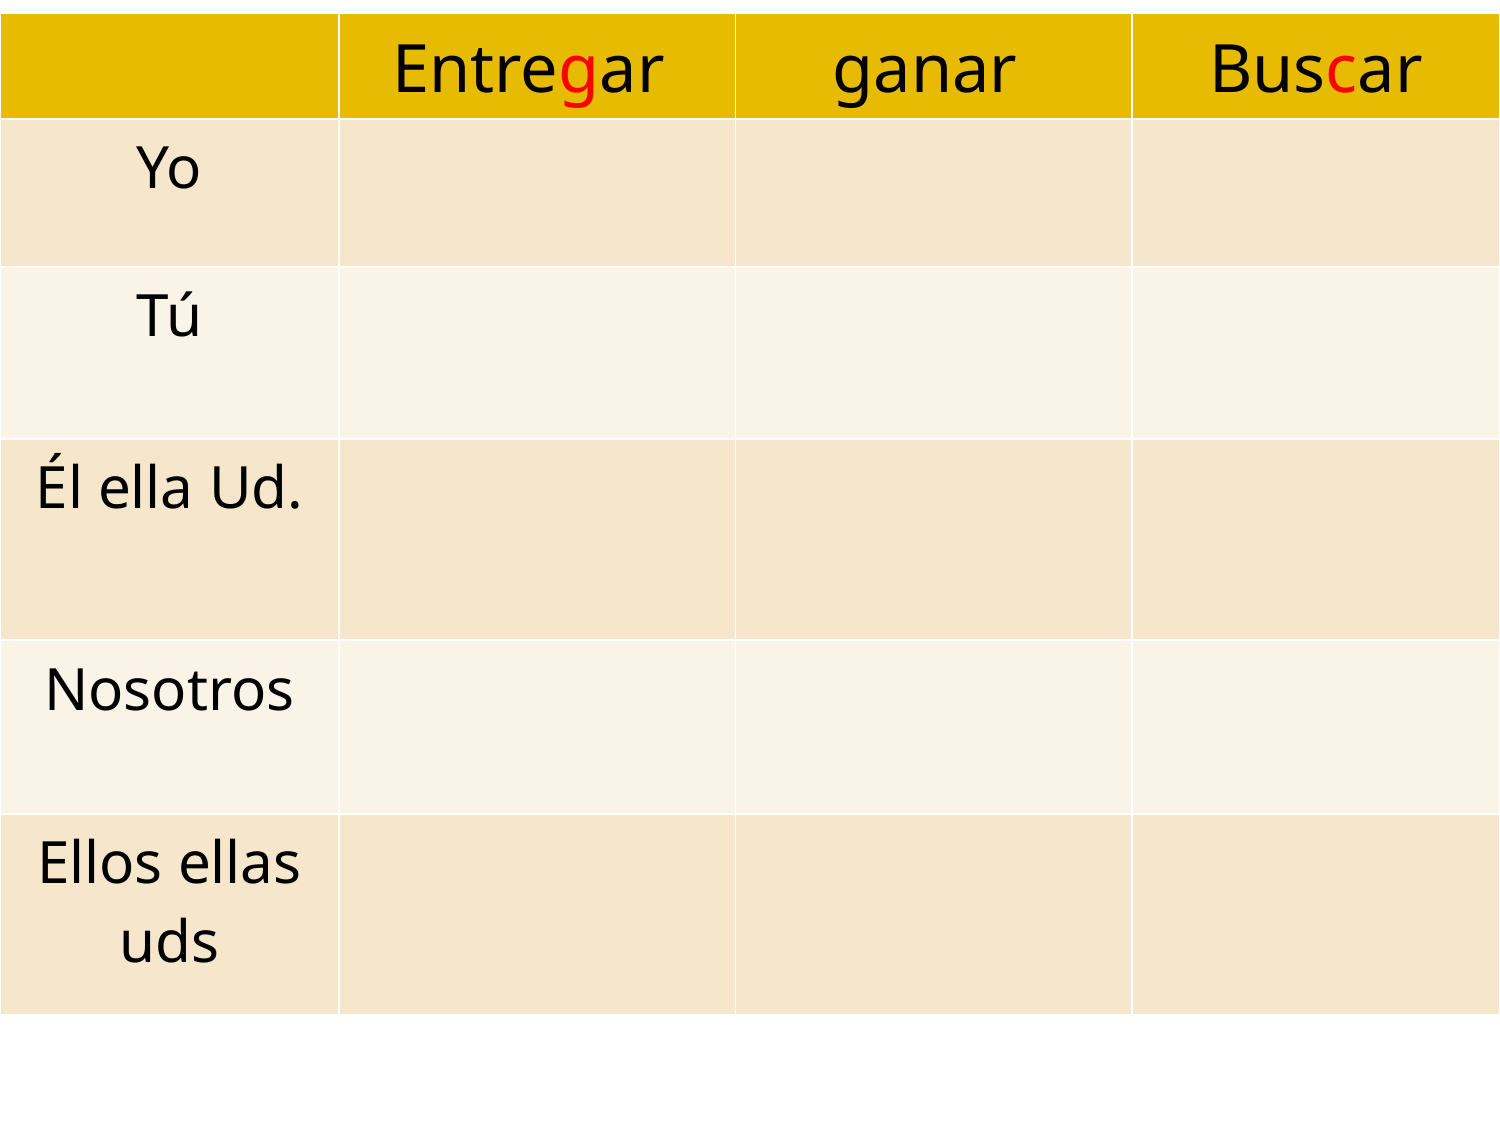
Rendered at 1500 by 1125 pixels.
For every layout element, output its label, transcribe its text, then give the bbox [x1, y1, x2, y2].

table_cell Ellos ellas uds [1, 815, 338, 1014]
table_cell [340, 268, 735, 438]
table_cell [736, 815, 1131, 1014]
table_cell [1133, 440, 1499, 639]
table_cell [340, 440, 735, 639]
table_cell [340, 815, 735, 1014]
table_header [1, 14, 338, 118]
table_cell [736, 268, 1131, 438]
table_cell Él ella Ud. [1, 440, 338, 639]
table_cell Tú [1, 268, 338, 438]
table_cell [736, 120, 1131, 266]
table_cell [736, 641, 1131, 813]
table_header Buscar [1133, 14, 1499, 118]
table_header Entregar [340, 14, 735, 118]
table_cell Nosotros [1, 641, 338, 813]
table_cell [1133, 641, 1499, 813]
table_cell [1133, 815, 1499, 1014]
table_cell Yo [1, 120, 338, 266]
table_cell [1133, 120, 1499, 266]
table_cell [340, 120, 735, 266]
table_cell [736, 440, 1131, 639]
table_cell [1133, 268, 1499, 438]
table_header ganar [736, 14, 1131, 118]
table_cell [340, 641, 735, 813]
